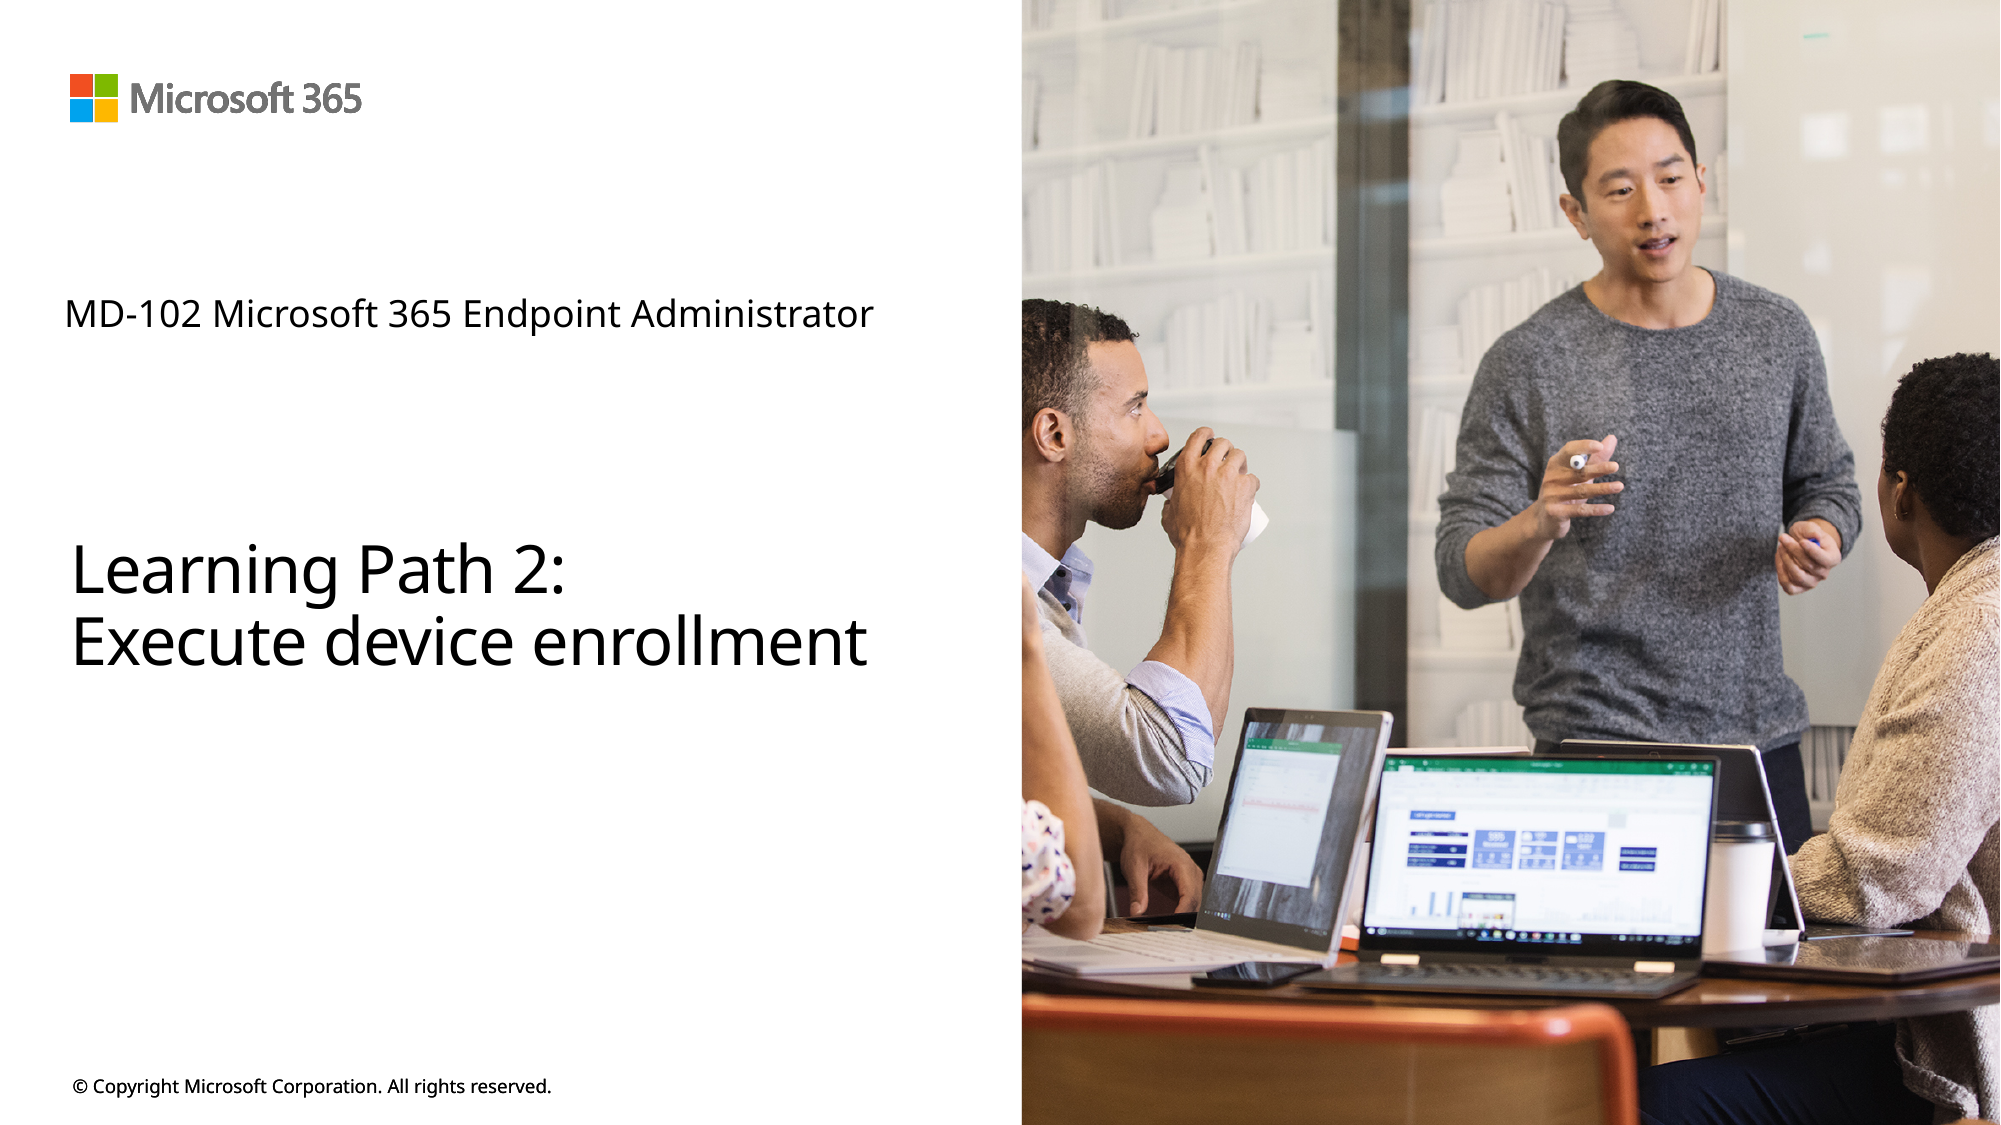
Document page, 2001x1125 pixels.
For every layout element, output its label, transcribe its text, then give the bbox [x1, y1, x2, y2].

text_box MD-102 Microsoft 365 Endpoint Administrator [64, 282, 890, 342]
picture [22, 26, 409, 170]
picture [1021, 0, 2000, 1125]
title Learning Path 2: Execute device enrollment [70, 415, 961, 710]
